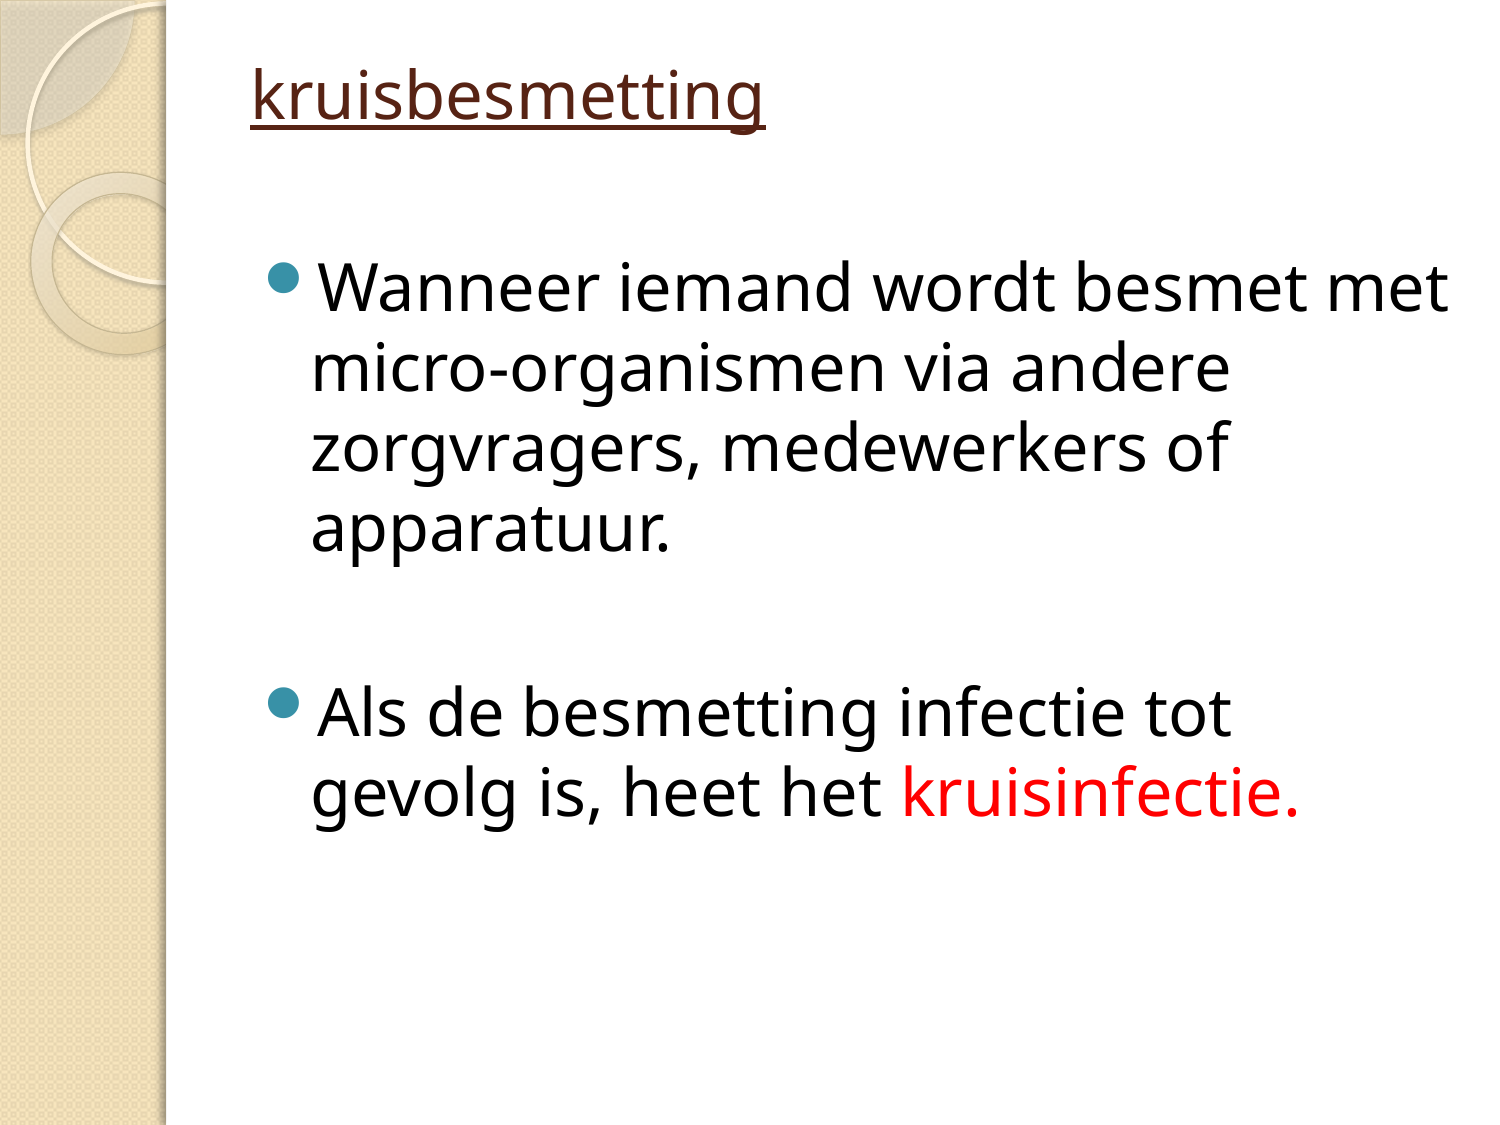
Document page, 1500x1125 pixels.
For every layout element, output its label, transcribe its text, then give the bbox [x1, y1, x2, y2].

list Wanneer iemand wordt besmet met micro-organismen via andere zorgvragers, medewerkers of apparatuur. Als de besmetting infectie tot gevolg is, heet het kruisinfectie. [235, 237, 1466, 1025]
title kruisbesmetting [235, 45, 1466, 233]
